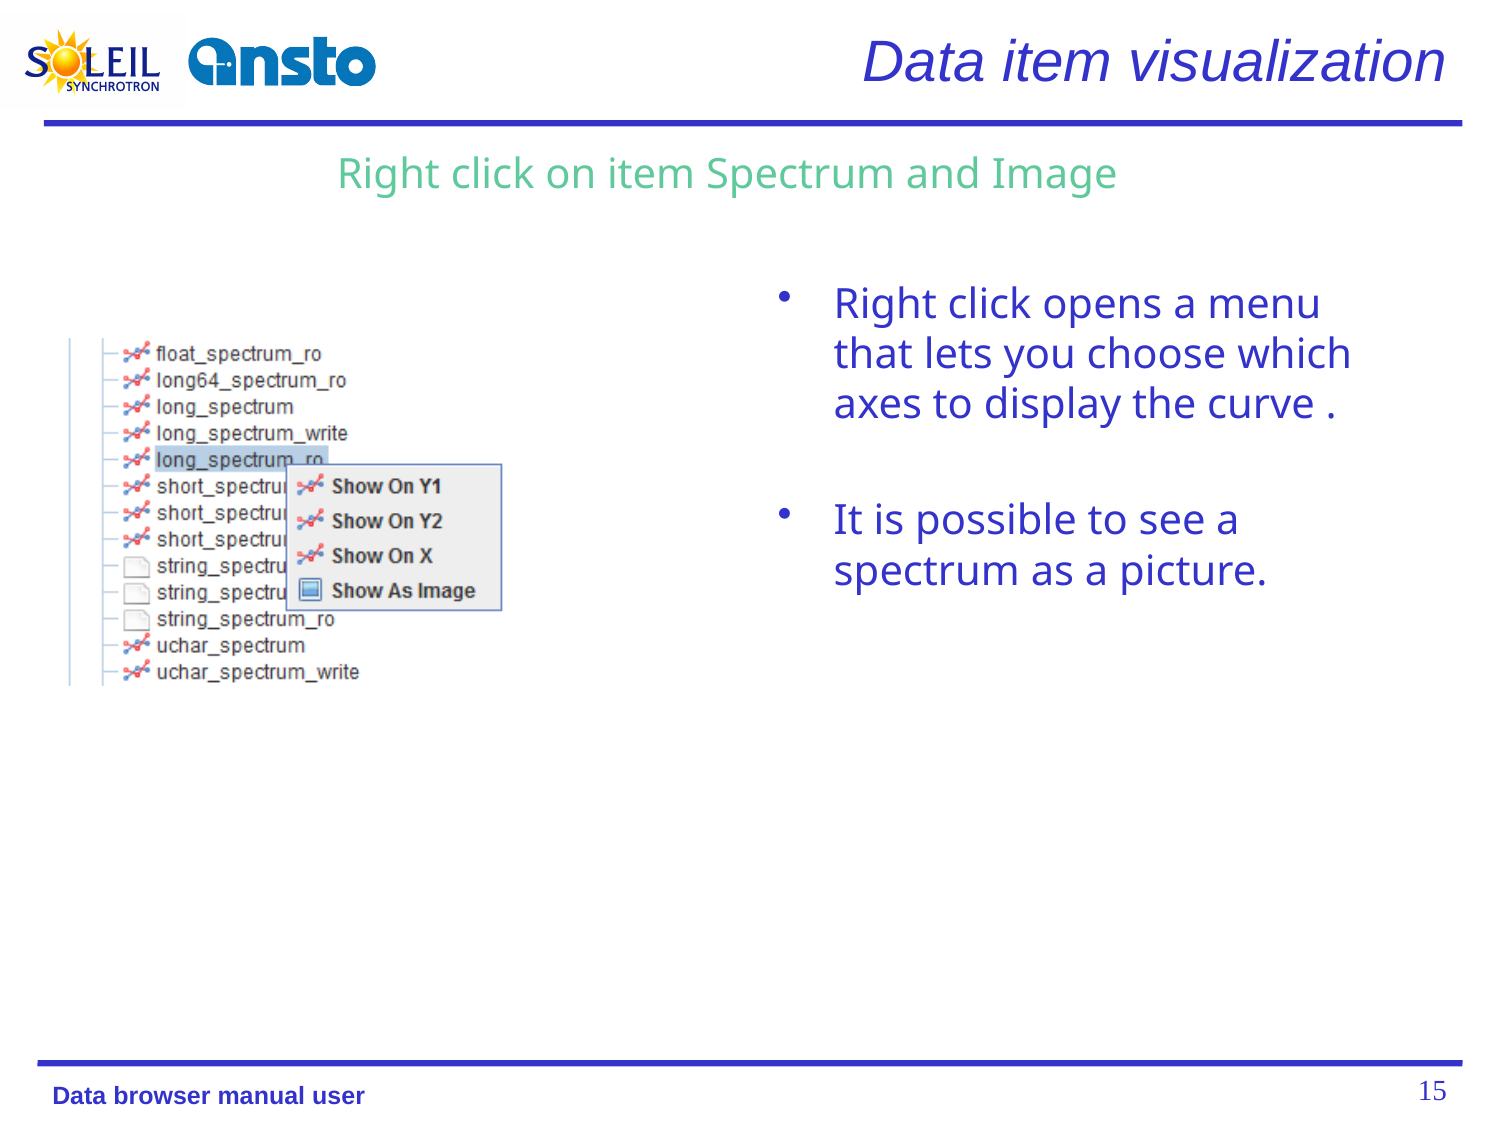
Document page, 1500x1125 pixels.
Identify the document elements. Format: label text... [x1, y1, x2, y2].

slide_number 15 [1119, 1063, 1463, 1118]
list Right click on item Spectrum and Image [321, 139, 1141, 232]
picture [186, 36, 237, 86]
list Right click opens a menu that lets you choose which axes to display the curve . It is possible to see a spectrum as a picture. [762, 268, 1388, 927]
picture [51, 338, 577, 686]
title Data item visualization [237, 10, 1463, 106]
